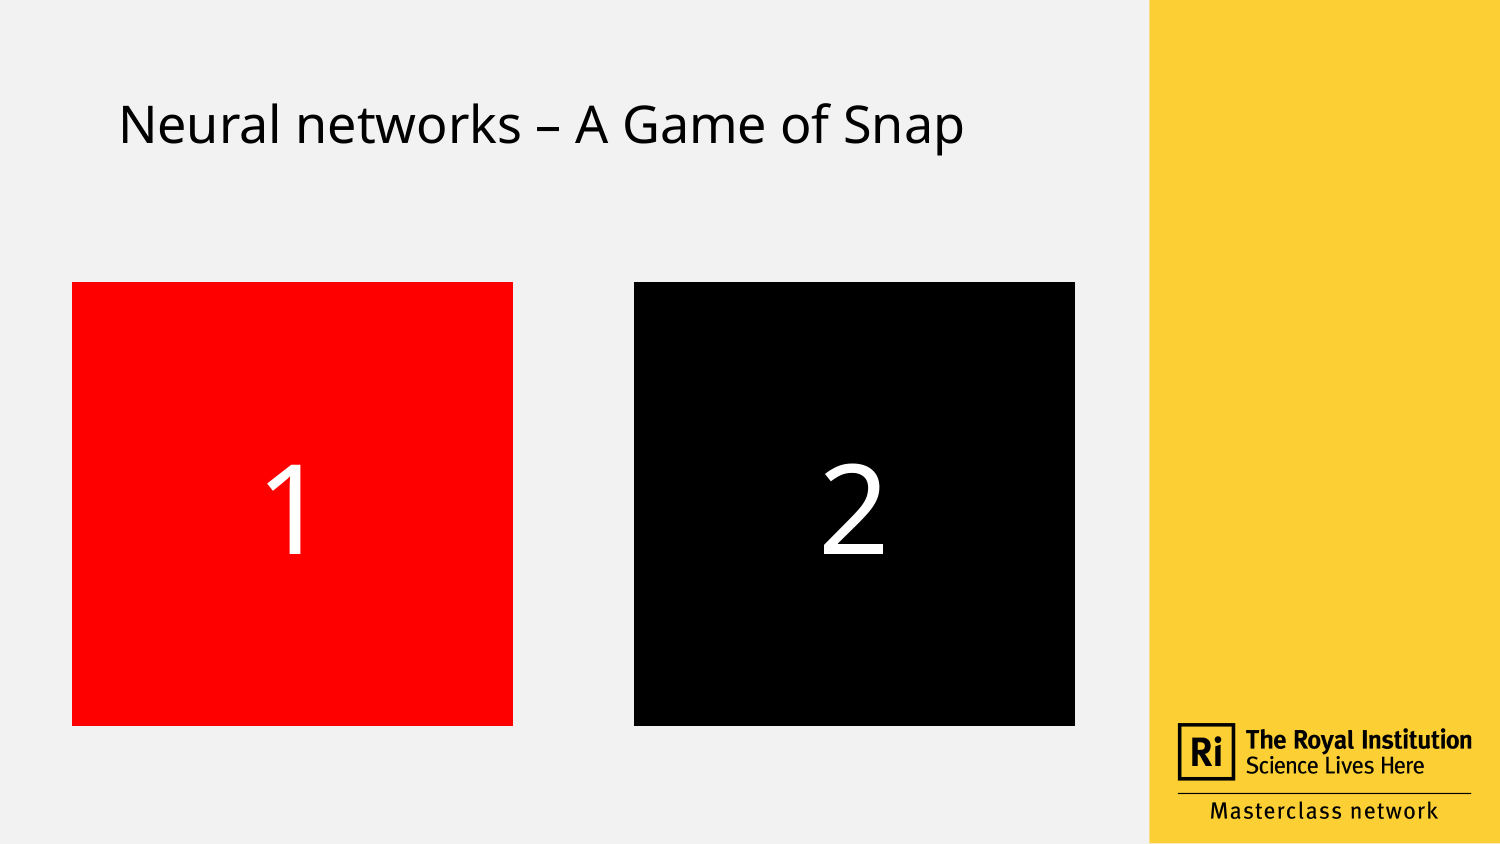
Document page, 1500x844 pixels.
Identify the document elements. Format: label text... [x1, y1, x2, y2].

text_box Neural networks – A Game of Snap [103, 44, 1124, 208]
text_box 2 [634, 282, 1075, 726]
picture [1149, 702, 1500, 844]
text_box 1 [72, 282, 513, 726]
